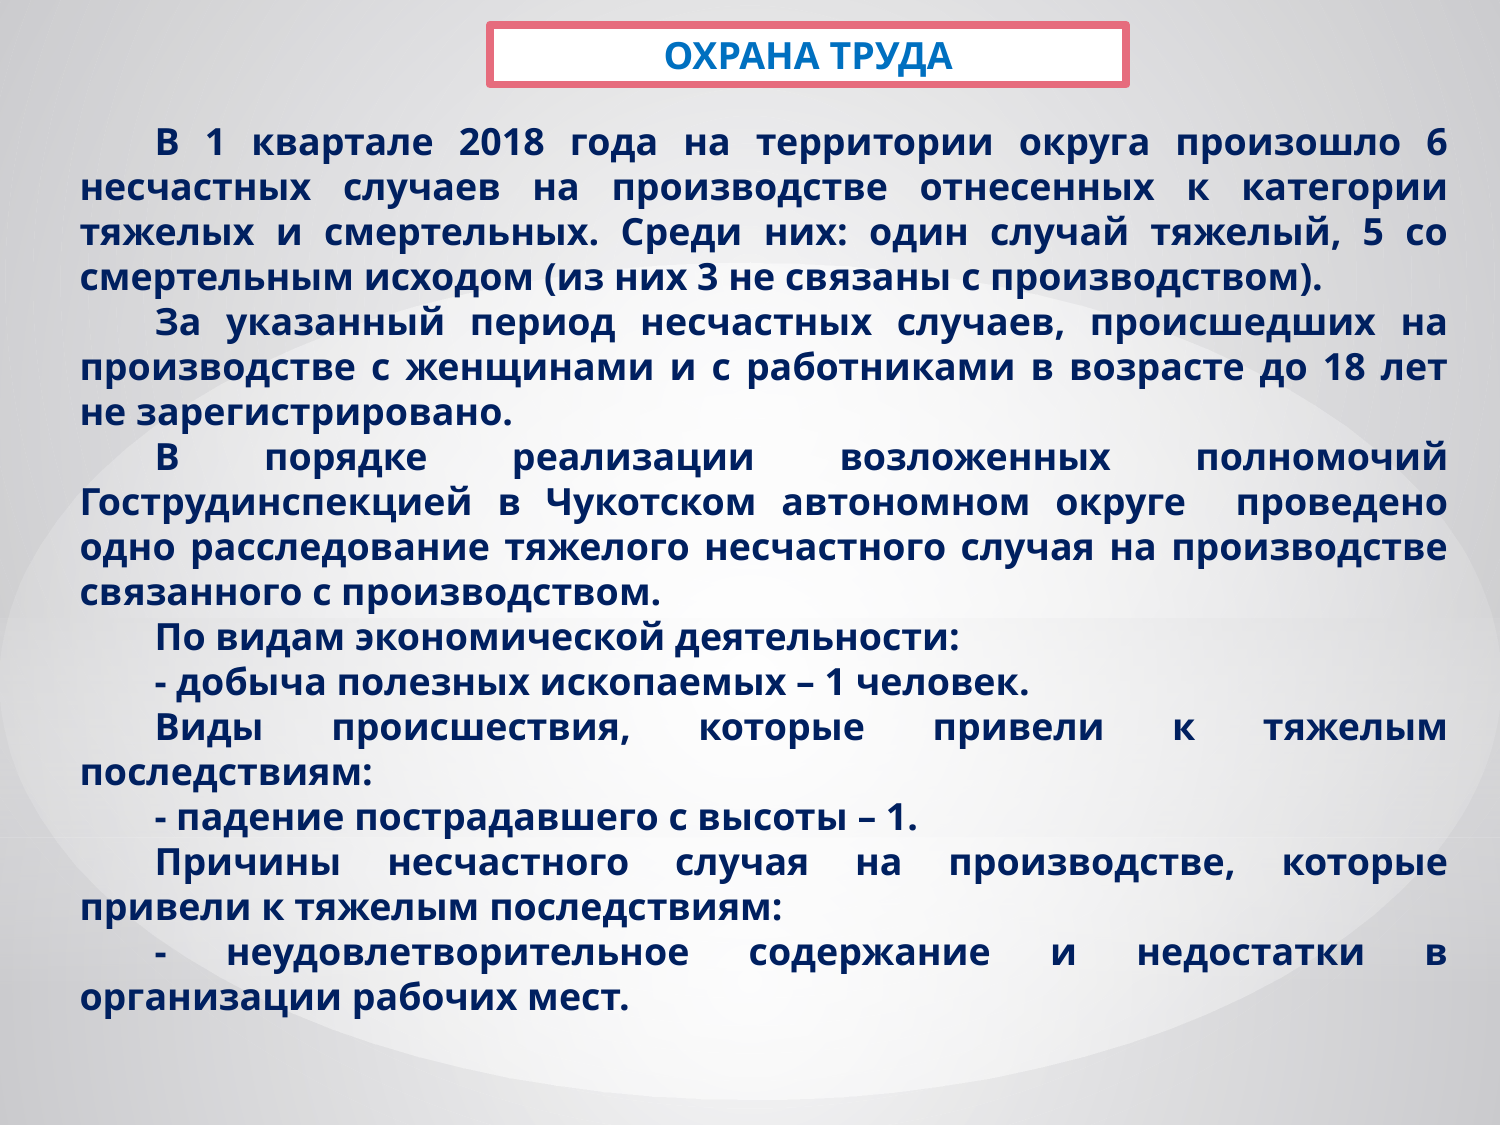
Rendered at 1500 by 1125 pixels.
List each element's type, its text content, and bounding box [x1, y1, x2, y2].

text_box В 1 квартале 2018 года на территории округа произошло 6 несчастных случаев на производстве отнесенных к категории тяжелых и смертельных. Среди них: один случай тяжелый, 5 со смертельным исходом (из них 3 не связаны с производством). За указанный период несчастных случаев, происшедших на производстве с женщинами и с работниками в возрасте до 18 лет не зарегистрировано. В порядке реализации возложенных полномочий Гострудинспекцией в Чукотском автономном округе проведено одно расследование тяжелого несчастного случая на производстве связанного с производством. По видам экономической деятельности: - добыча полезных ископаемых – 1 человек. Виды происшествия, которые привели к тяжелым последствиям: - падение пострадавшего с высоты – 1. Причины несчастного случая на производстве, которые привели к тяжелым последствиям: - неудовлетворительное содержание и недостатки в организации рабочих мест. [64, 110, 1464, 1077]
text_box ОХРАНА ТРУДА [486, 21, 1130, 88]
text_box [34, 101, 1464, 222]
